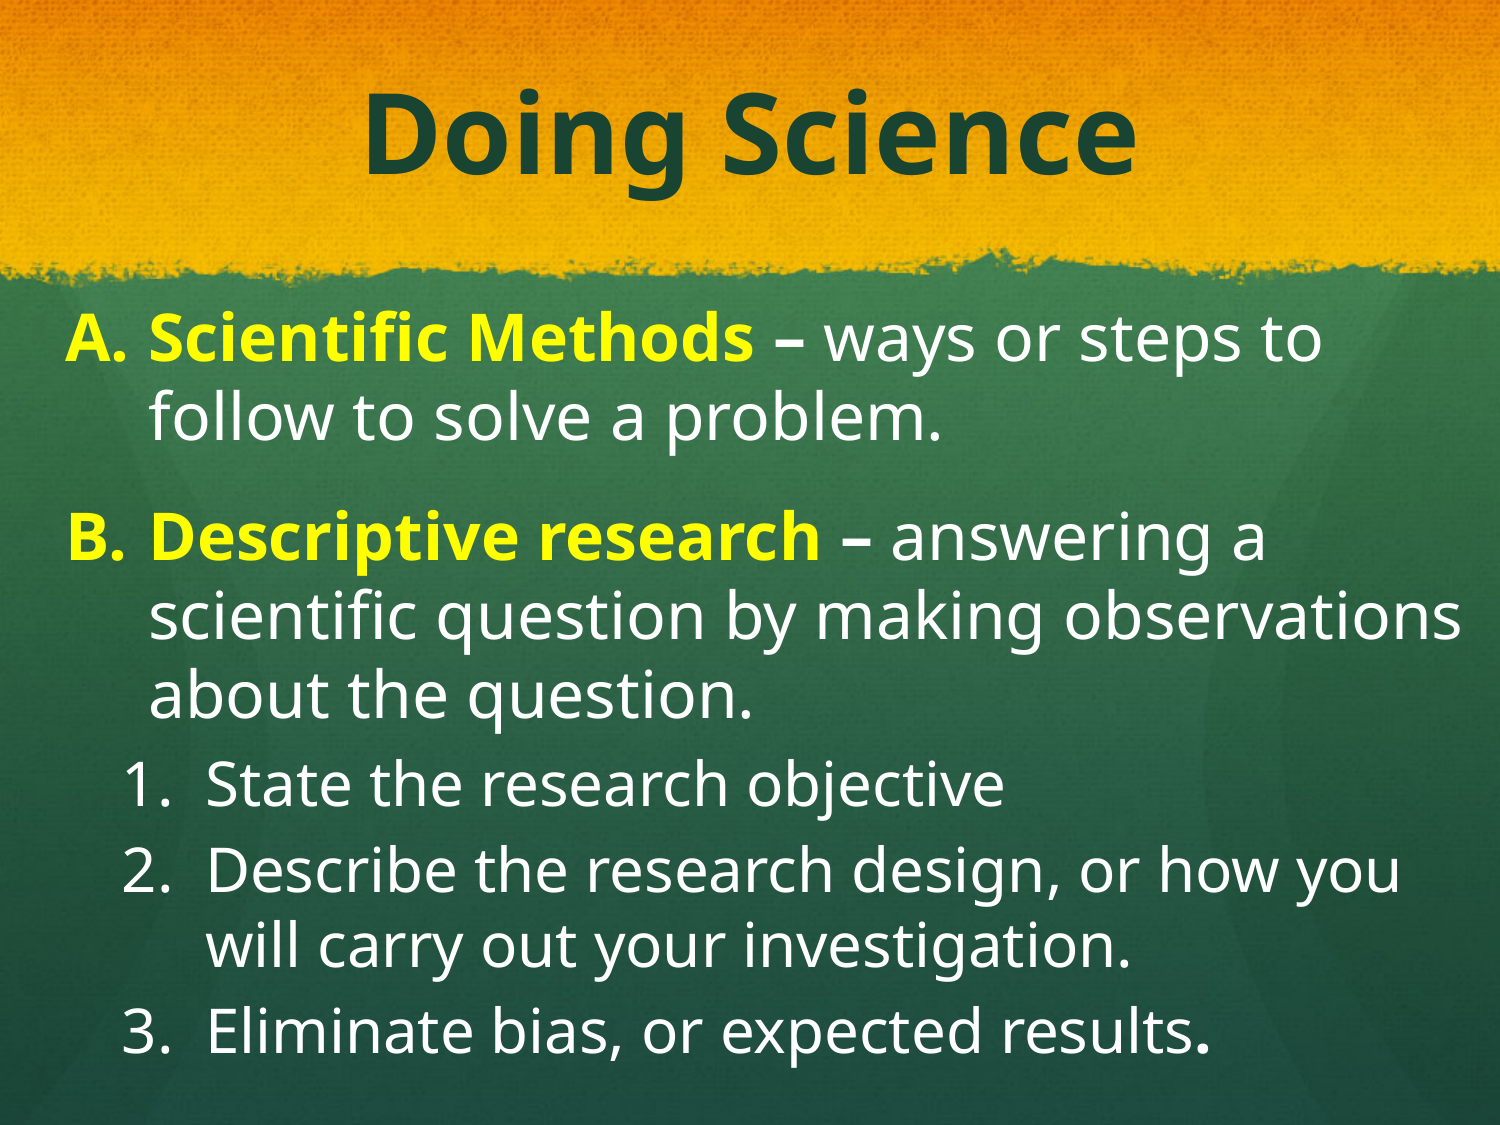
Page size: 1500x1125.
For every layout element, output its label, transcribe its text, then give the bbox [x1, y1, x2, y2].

picture [0, 0, 1500, 1125]
list Scientific Methods – ways or steps to follow to solve a problem. Descriptive research – answering a scientific question by making observations about the question. State the research objective Describe the research design, or how you will carry out your investigation. Eliminate bias, or expected results. [50, 287, 1500, 1075]
title Doing Science [125, 13, 1375, 246]
